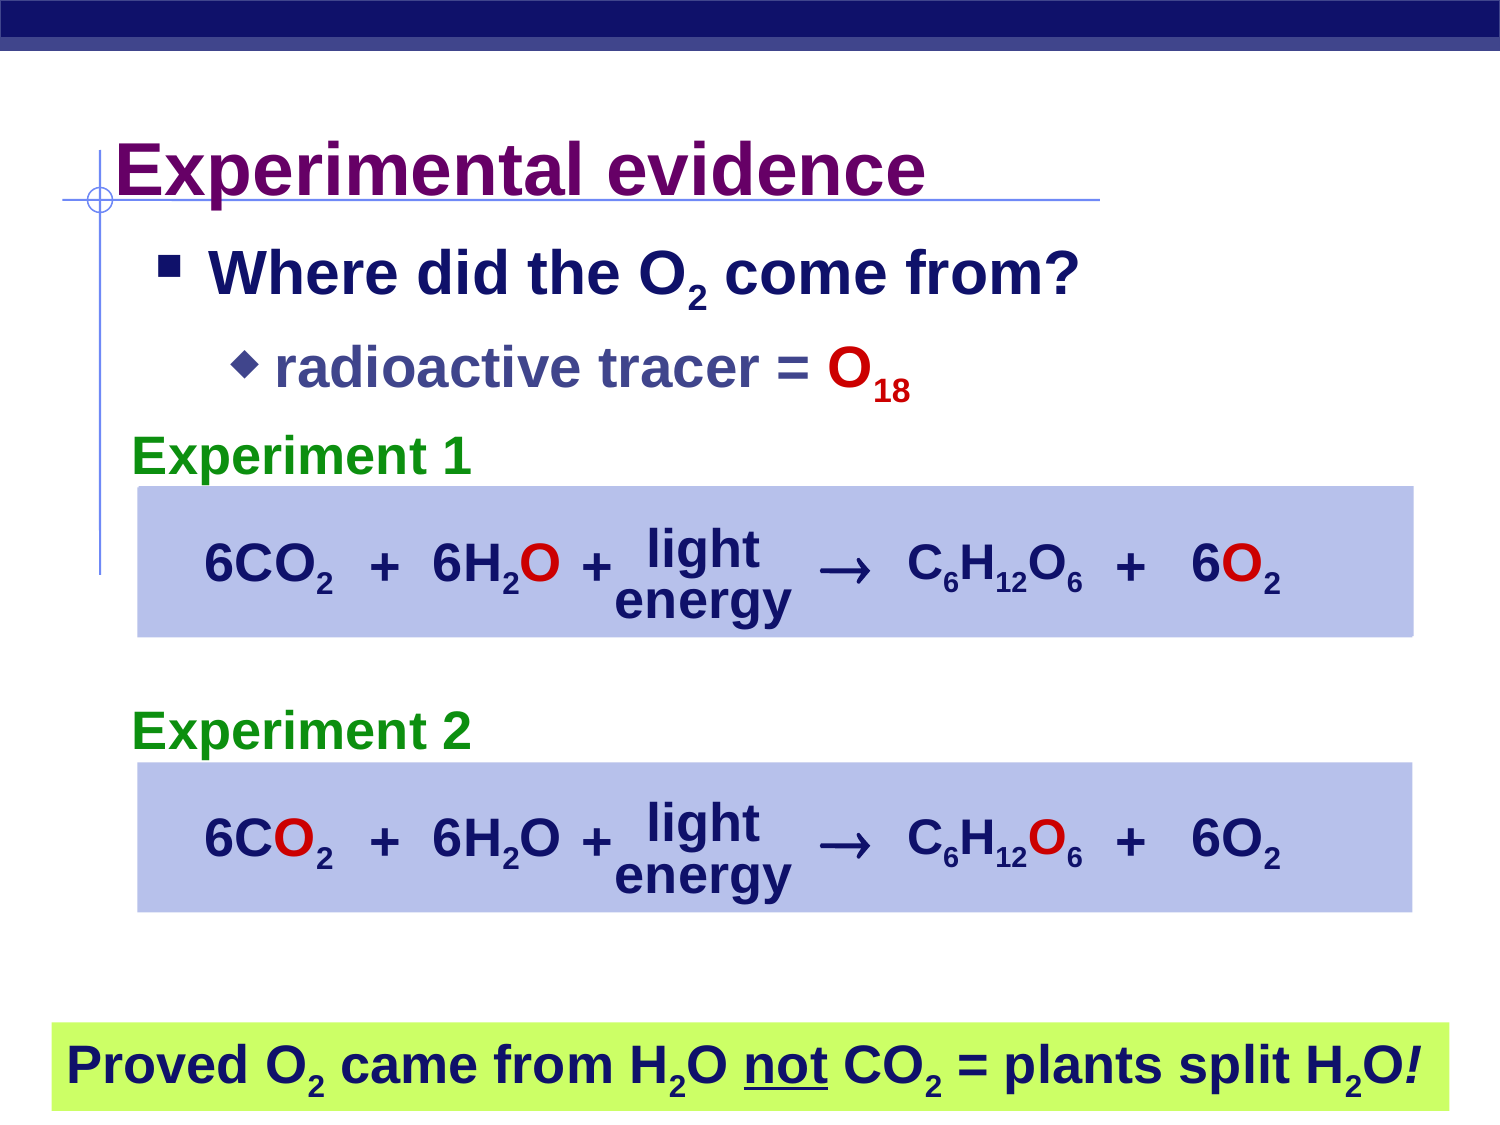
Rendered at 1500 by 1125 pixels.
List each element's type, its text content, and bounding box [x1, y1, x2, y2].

text_box Proved O2 came from H2O not CO2 = plants split H2O! [51, 1022, 1450, 1111]
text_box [116, 412, 1413, 638]
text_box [116, 687, 1413, 913]
title Experimental evidence [99, 112, 1376, 238]
list Where did the O2 come from? radioactive tracer = O18 [137, 224, 1413, 408]
